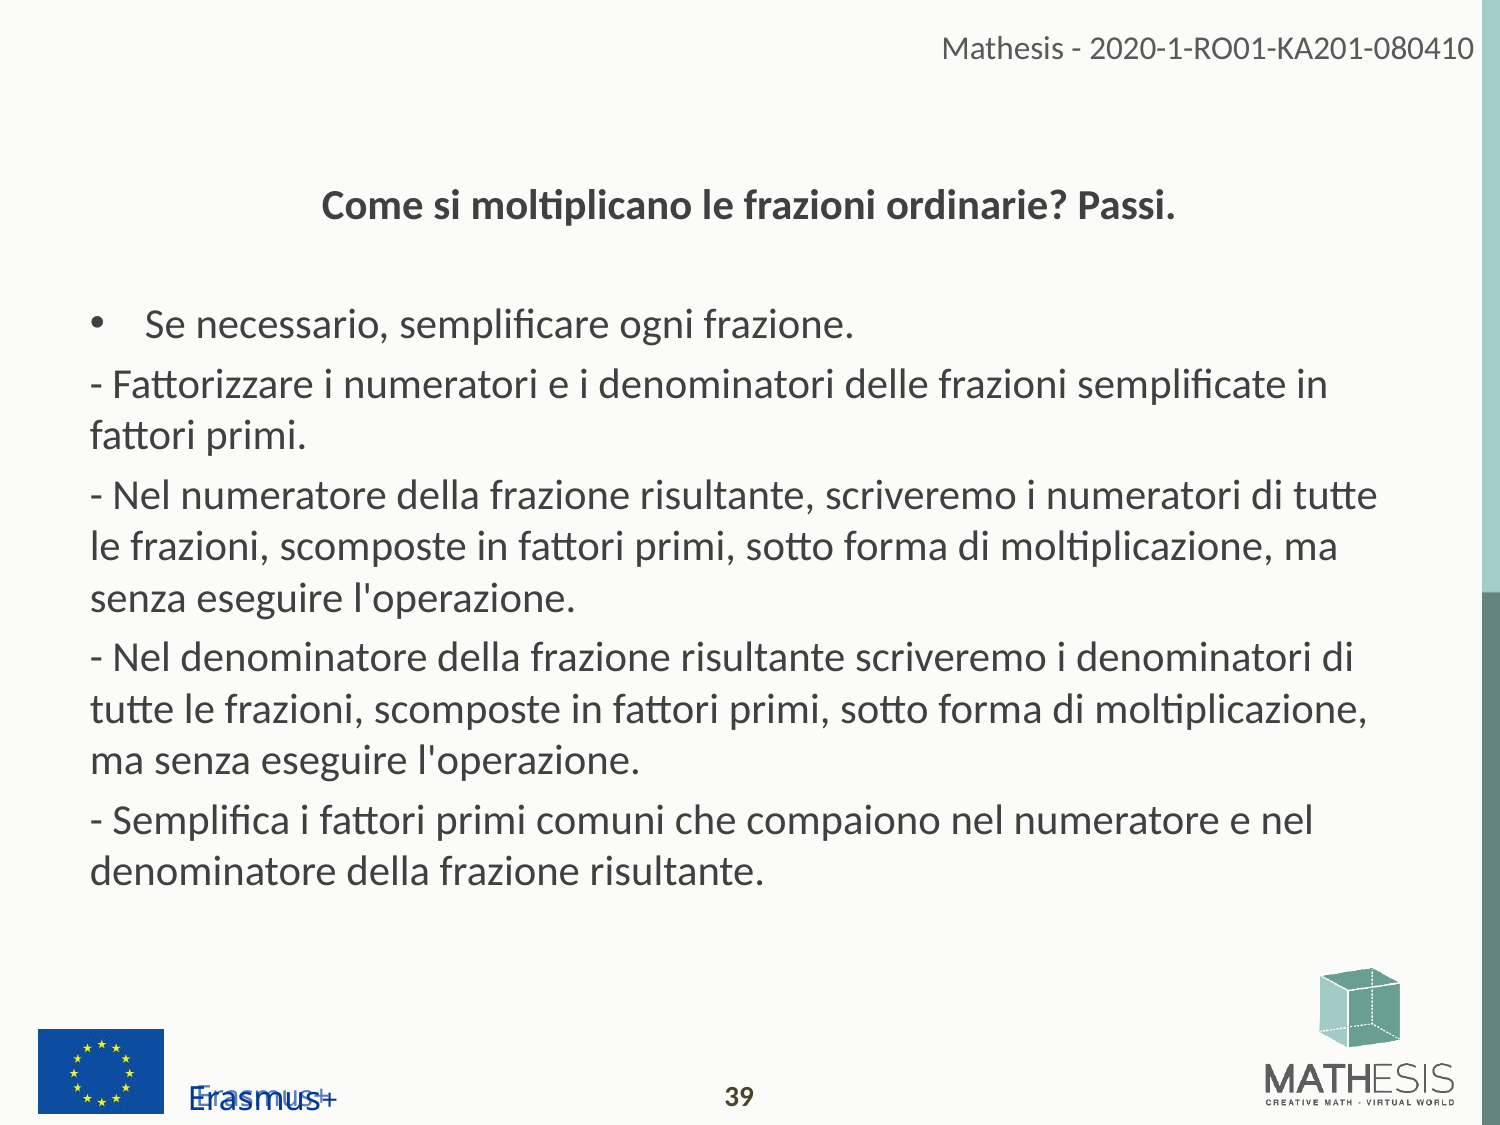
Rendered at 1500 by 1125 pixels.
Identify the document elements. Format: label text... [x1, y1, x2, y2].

list Come si moltiplicano le frazioni ordinarie? Passi. Se necessario, semplificare ogni frazione. - Fattorizzare i numeratori e i denominatori delle frazioni semplificate in fattori primi. - Nel numeratore della frazione risultante, scriveremo i numeratori di tutte le frazioni, scomposte in fattori primi, sotto forma di moltiplicazione, ma senza eseguire l'operazione. - Nel denominatore della frazione risultante scriveremo i denominatori di tutte le frazioni, scomposte in fattori primi, sotto forma di moltiplicazione, ma senza eseguire l'operazione. - Semplifica i fattori primi comuni che compaiono nel numeratore e nel denominatore della frazione risultante. [75, 169, 1425, 912]
picture [38, 1029, 164, 1114]
